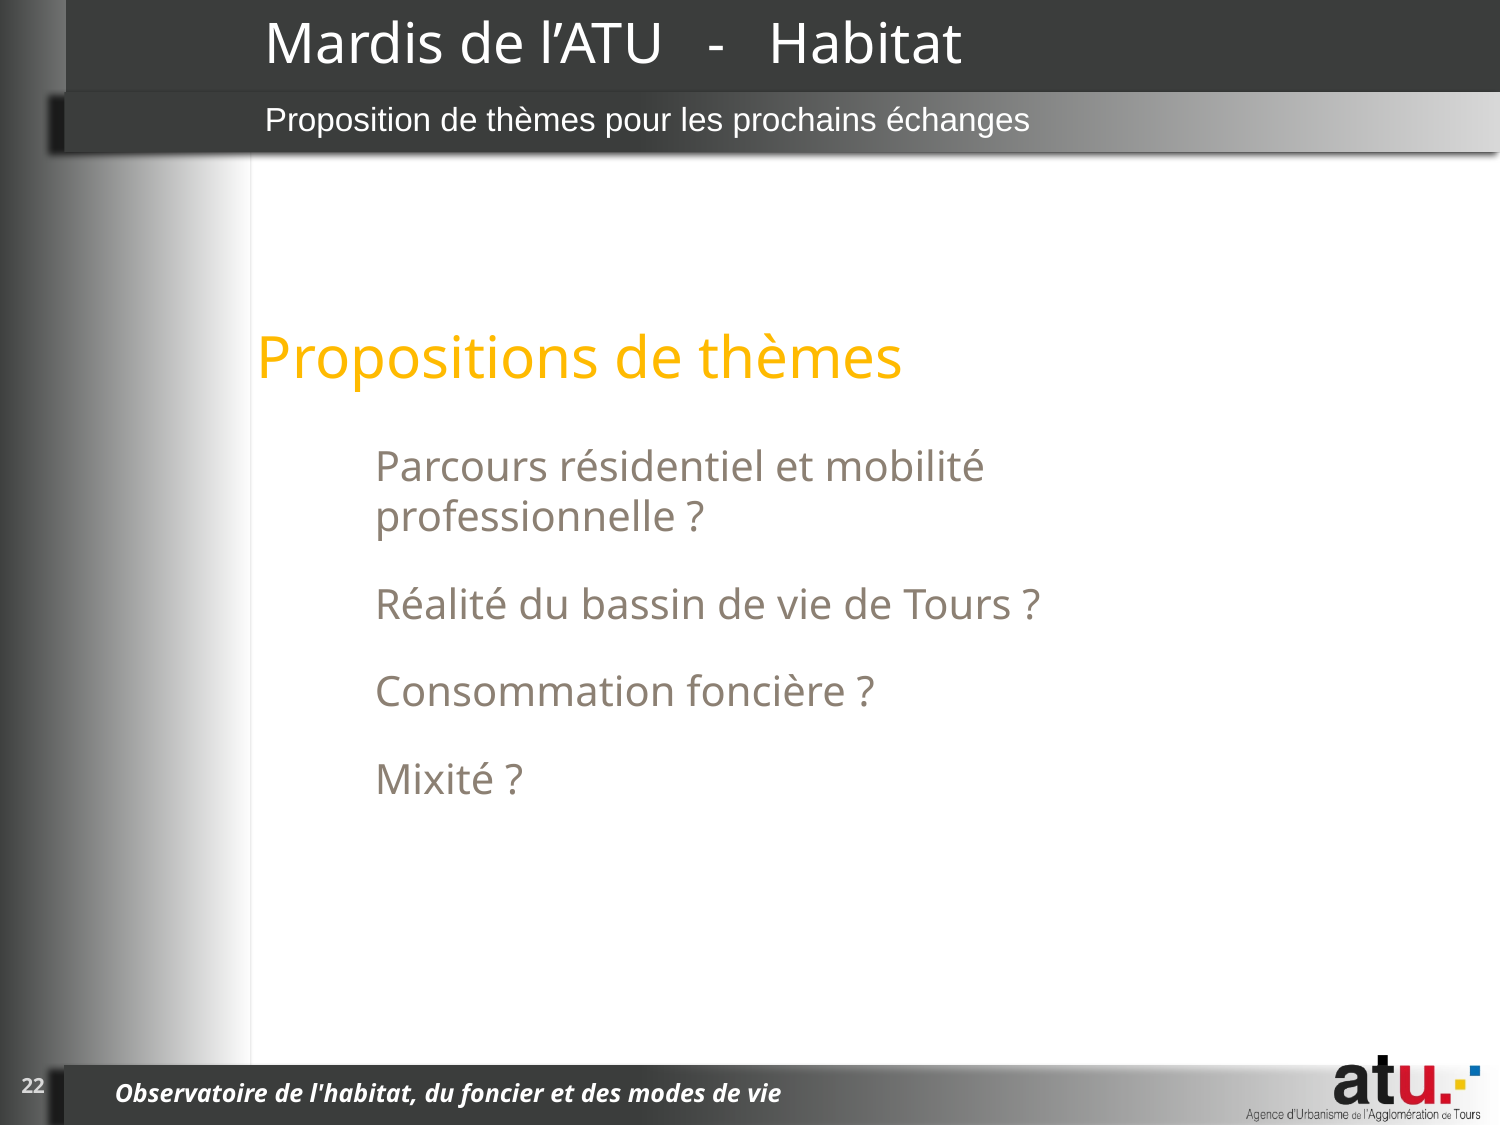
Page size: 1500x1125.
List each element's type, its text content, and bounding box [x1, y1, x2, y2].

text_box Propositions de thèmes [242, 313, 951, 398]
text_box 22 [0, 1065, 67, 1125]
text_box Parcours résidentiel et mobilité professionnelle ? Réalité du bassin de vie de Tours ? Consommation foncière ? Mixité ? [360, 432, 1329, 810]
text_box Observatoire de l'habitat, du foncier et des modes de vie [76, 1070, 821, 1114]
title Mardis de l’ATU - Habitat [249, 0, 1247, 83]
subtitle Proposition de thèmes pour les prochains échanges [249, 90, 1247, 150]
picture [1246, 1042, 1500, 1124]
